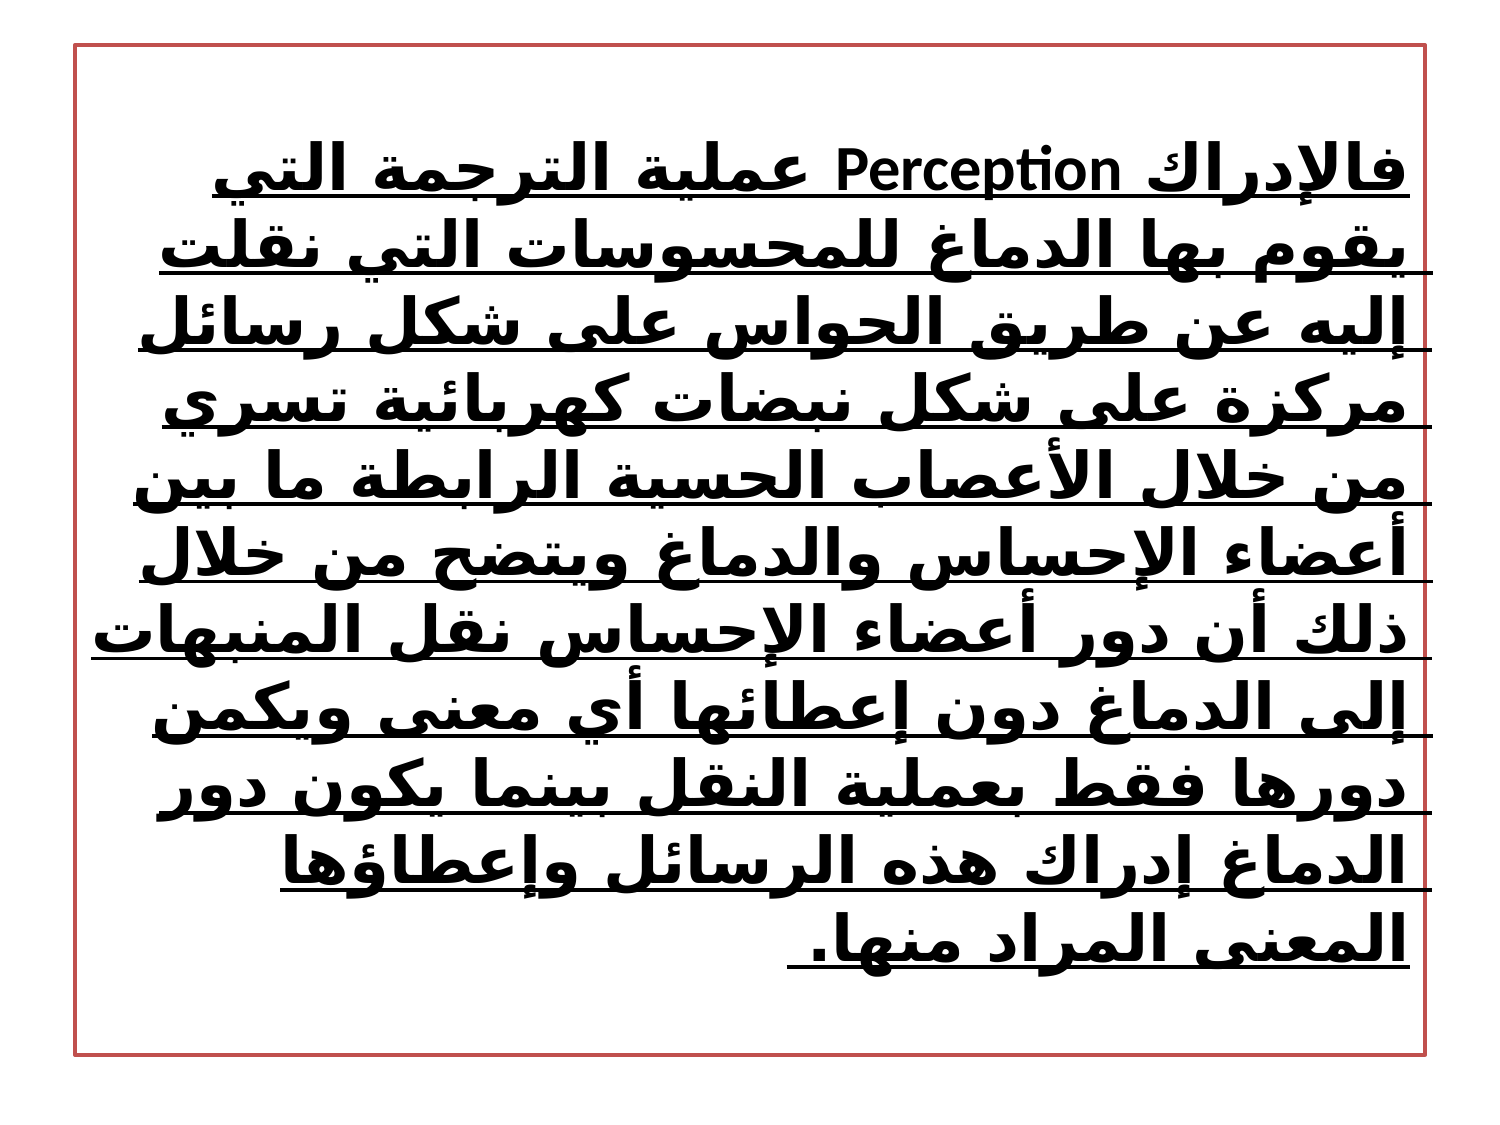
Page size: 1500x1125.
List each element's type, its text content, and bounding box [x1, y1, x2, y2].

title فالإدراك Perception عملية الترجمة التي يقوم بها الدماغ للمحسوسات التي نقلت إليه عن طريق الحواس على شكل رسائل مركزة على شكل نبضات كهربائية تسري من خلال الأعصاب الحسية الرابطة ما بين أعضاء الإحساس والدماغ ويتضح من خلال ذلك أن دور أعضاء الإحساس نقل المنبهات إلى الدماغ دون إعطائها أي معنى ويكمن دورها فقط بعملية النقل بينما يكون دور الدماغ إدراك هذه الرسائل وإعطاؤها المعنى المراد منها. [73, 43, 1427, 1057]
